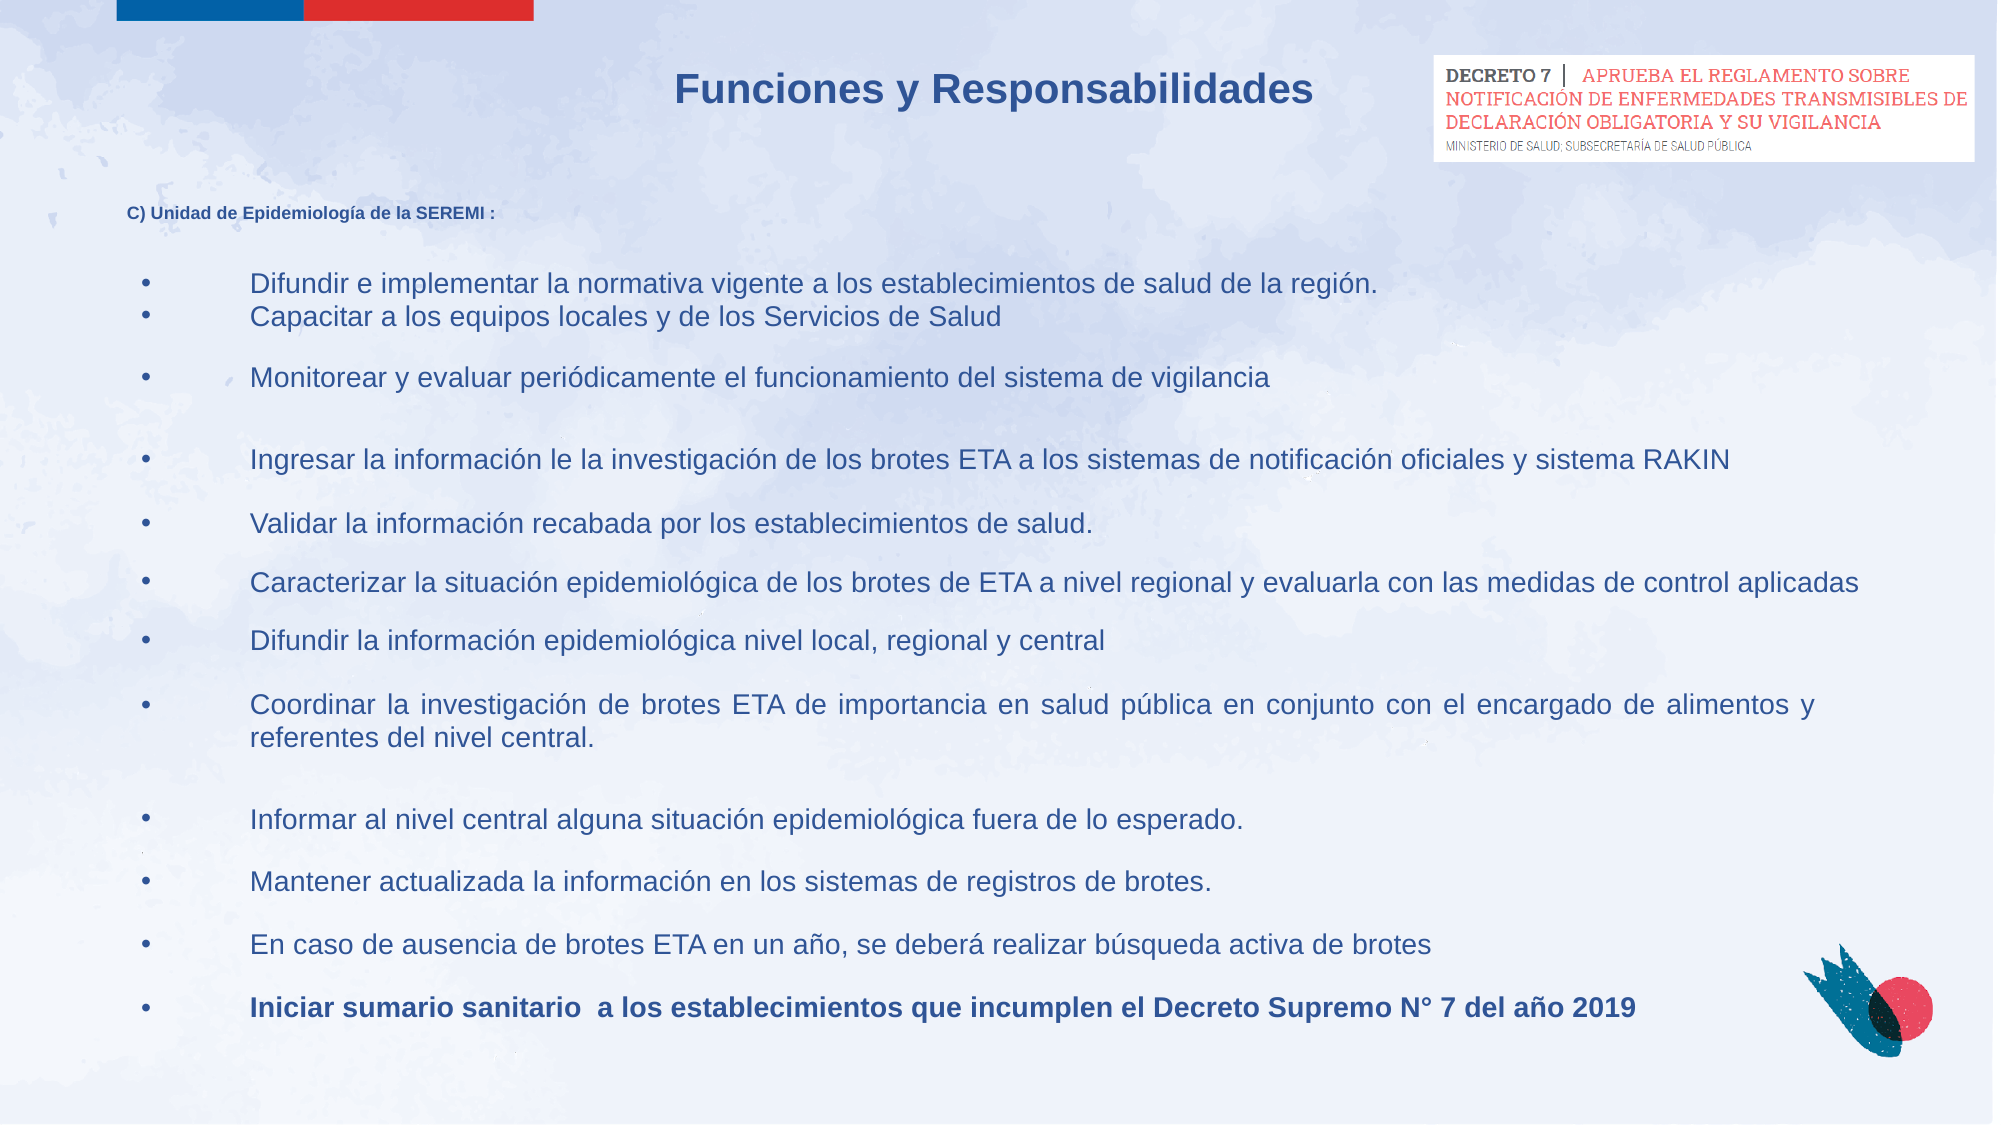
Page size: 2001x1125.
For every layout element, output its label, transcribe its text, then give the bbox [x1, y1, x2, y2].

picture [0, 0, 2001, 1125]
title Funciones y Responsabilidades [111, 60, 1428, 121]
list C) Unidad de Epidemiología de la SEREMI : Difundir e implementar la normativa vigente a los establecimientos de salud de la región. Capacitar a los equipos locales y de los Servicios de Salud Monitorear y evaluar periódicamente el funcionamiento del sistema de vigilancia Ingresar la información le la investigación de los brotes ETA a los sistemas de notificación oficiales y sistema RAKIN Validar la información recabada por los establecimientos de salud. Caracterizar la situación epidemiológica de los brotes de ETA a nivel regional y evaluarla con las medidas de control aplicadas Difundir la información epidemiológica nivel local, regional y central Coordinar la investigación de brotes ETA de importancia en salud pública en conjunto con el encargado de alimentos y referentes del nivel central. Informar al nivel central alguna situación epidemiológica fuera de lo esperado. Mantener actualizada la información en los sistemas de registros de brotes. En caso de ausencia de brotes ETA en un año, se deberá realizar búsqueda activa de brotes Iniciar sumario sanitario a los establecimientos que incumplen el Decreto Supremo N° 7 del año 2019 [111, 196, 1889, 1048]
